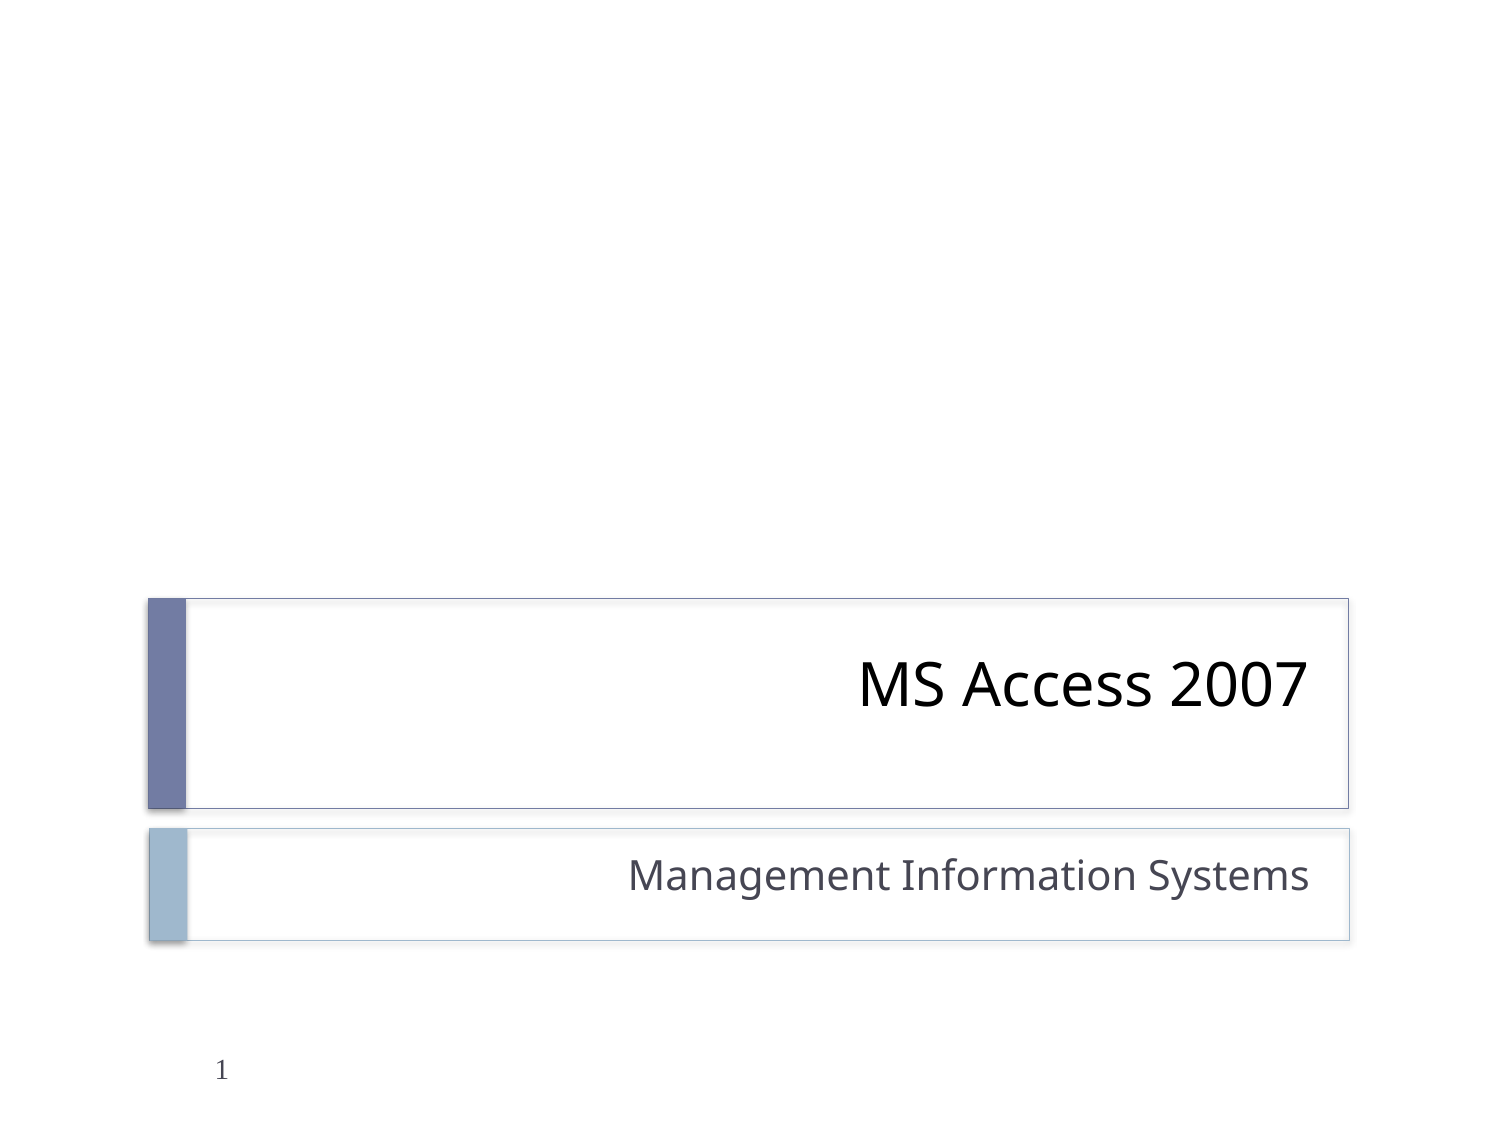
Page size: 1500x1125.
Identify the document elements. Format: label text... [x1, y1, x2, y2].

title MS Access 2007 [199, 637, 1326, 801]
slide_number 1 [199, 1042, 400, 1103]
subtitle Management Information Systems [199, 840, 1326, 929]
